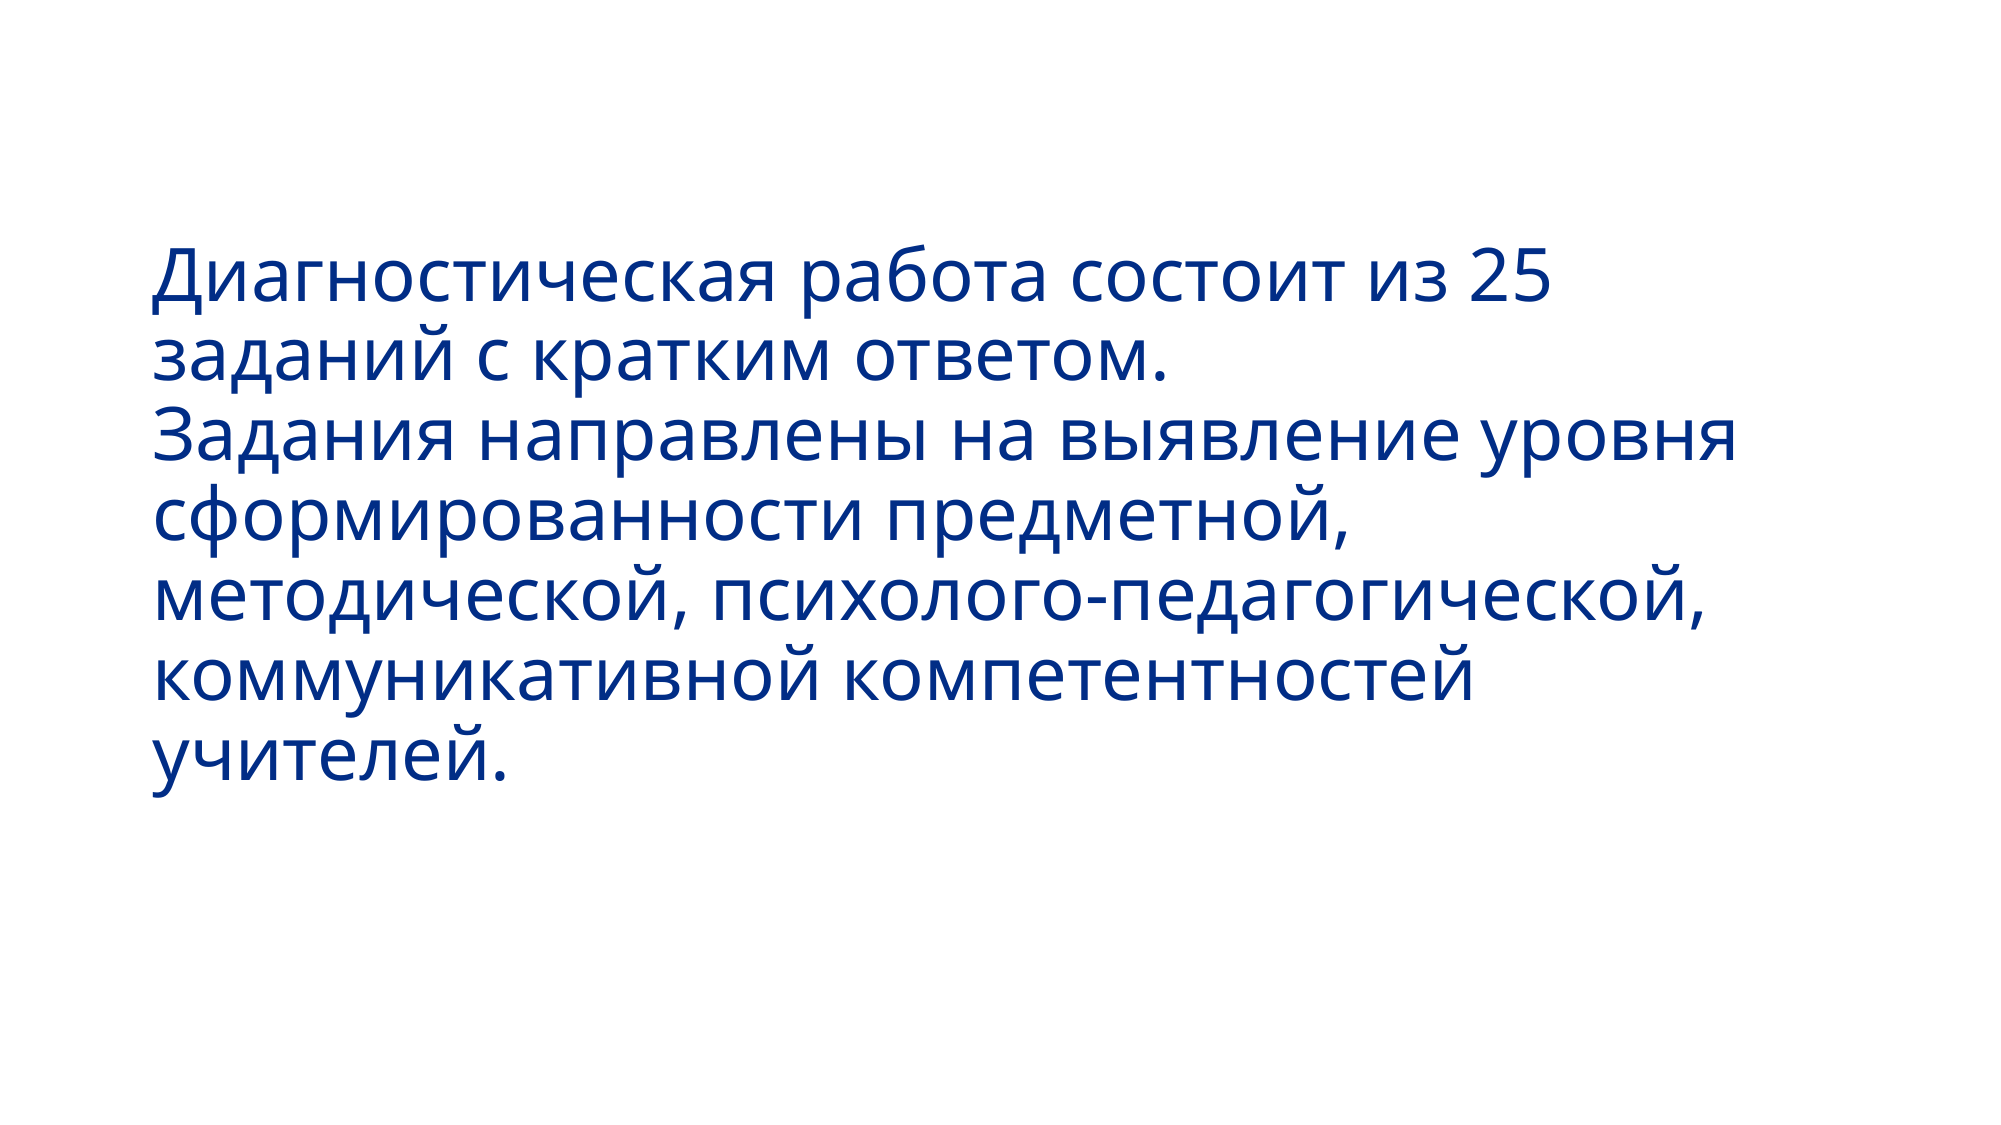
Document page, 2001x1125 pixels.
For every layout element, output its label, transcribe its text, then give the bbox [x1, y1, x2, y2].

title Диагностическая работа состоит из 25 заданий с кратким ответом. Задания направлены на выявление уровня сформированности предметной, методической, психолого-педагогической, коммуникативной компетентностей учителей. [137, 59, 1863, 974]
